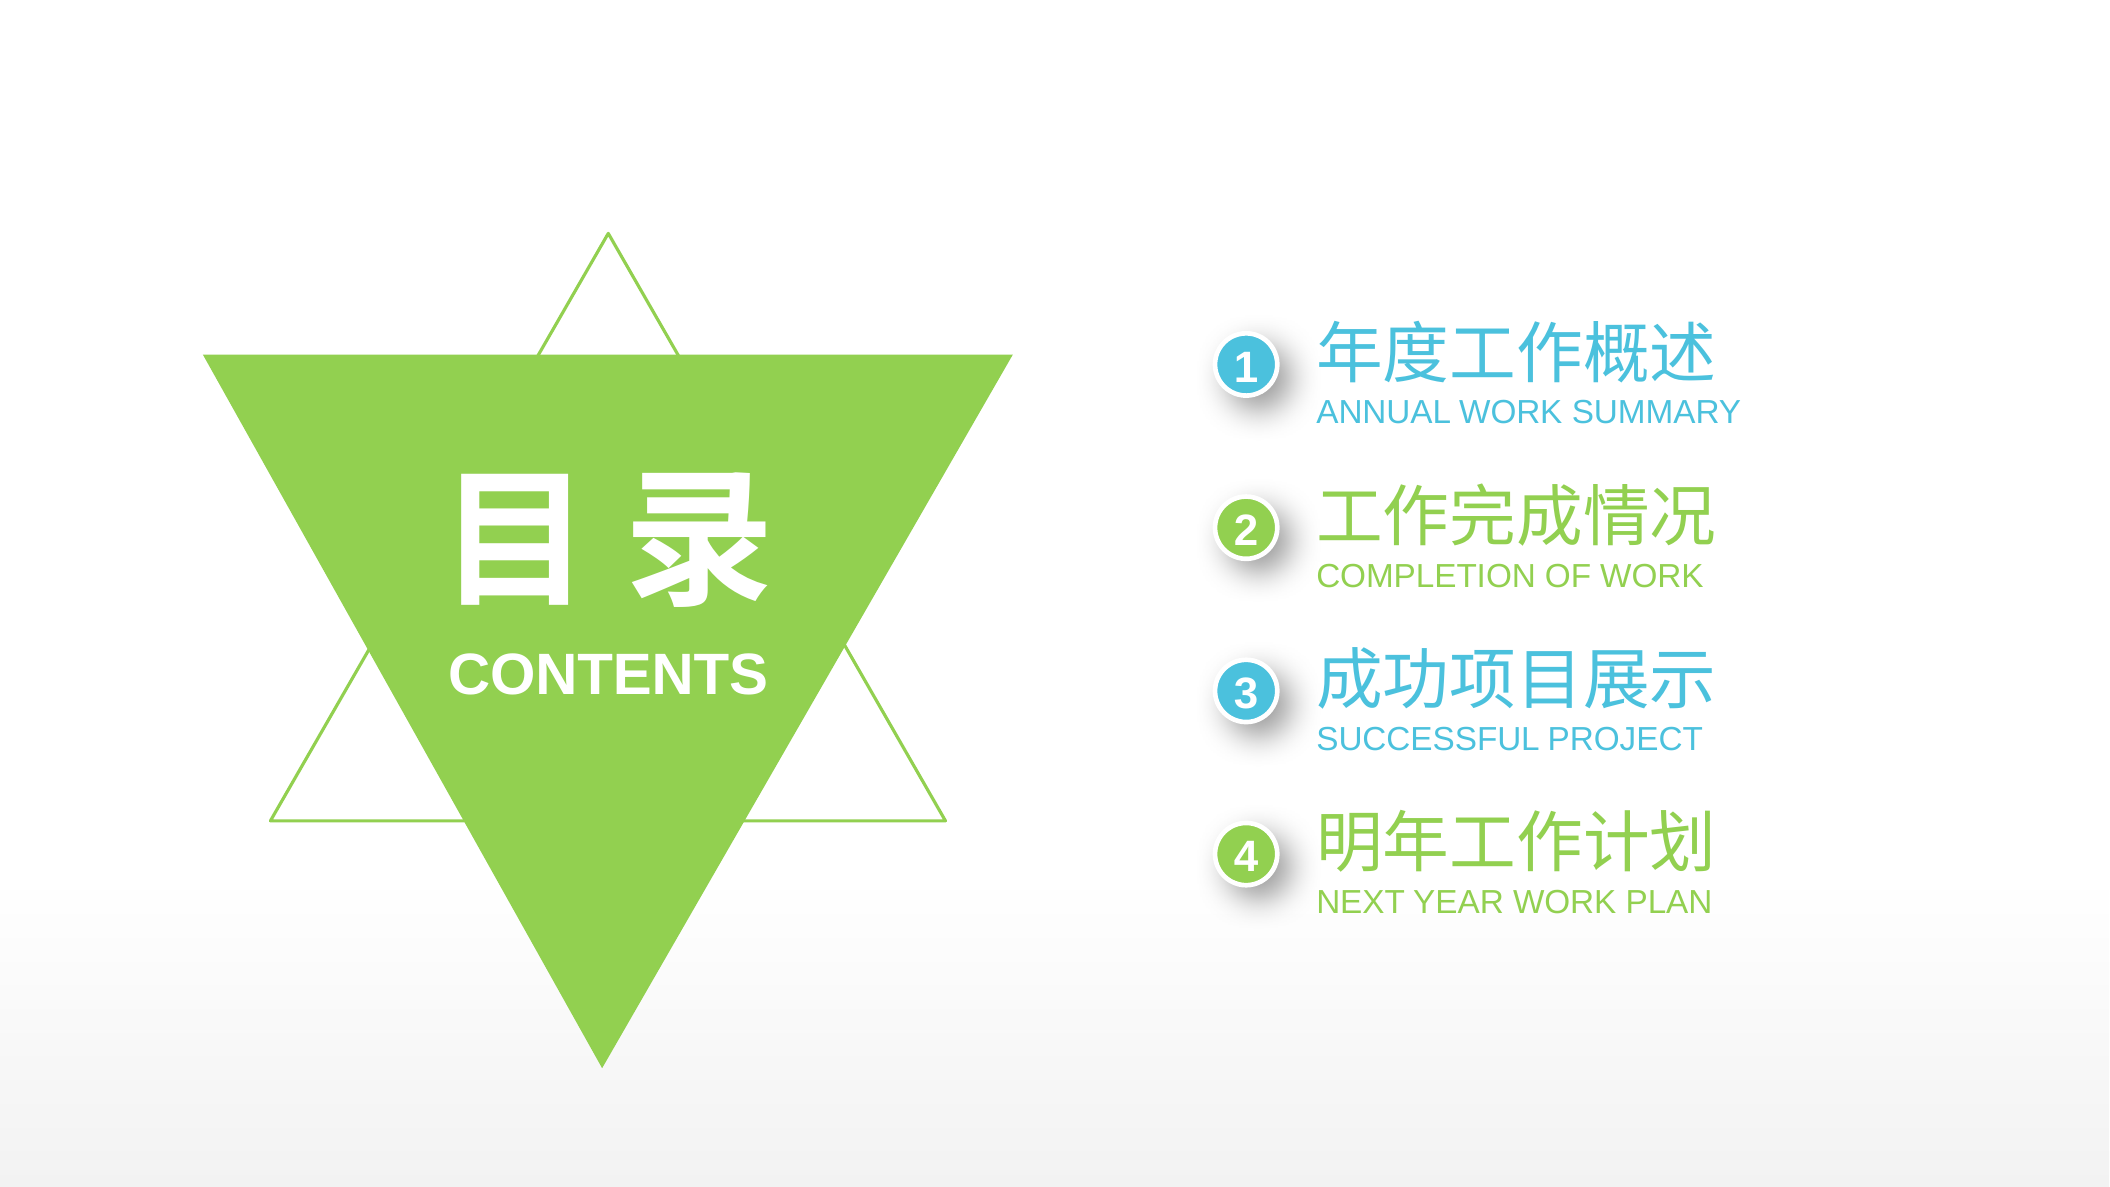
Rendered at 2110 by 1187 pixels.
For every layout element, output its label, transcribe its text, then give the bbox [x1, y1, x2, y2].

text_box [679, 354, 1013, 645]
text_box CONTENTS [416, 635, 799, 706]
text_box 1 [1213, 332, 1279, 397]
text_box 3 [1213, 658, 1279, 724]
text_box 4 [1213, 821, 1279, 887]
text_box [270, 609, 946, 821]
text_box [202, 354, 538, 650]
text_box 目 录 [392, 443, 824, 624]
text_box 2 [1213, 495, 1279, 560]
text_box [487, 233, 729, 443]
text_box [463, 821, 745, 1069]
